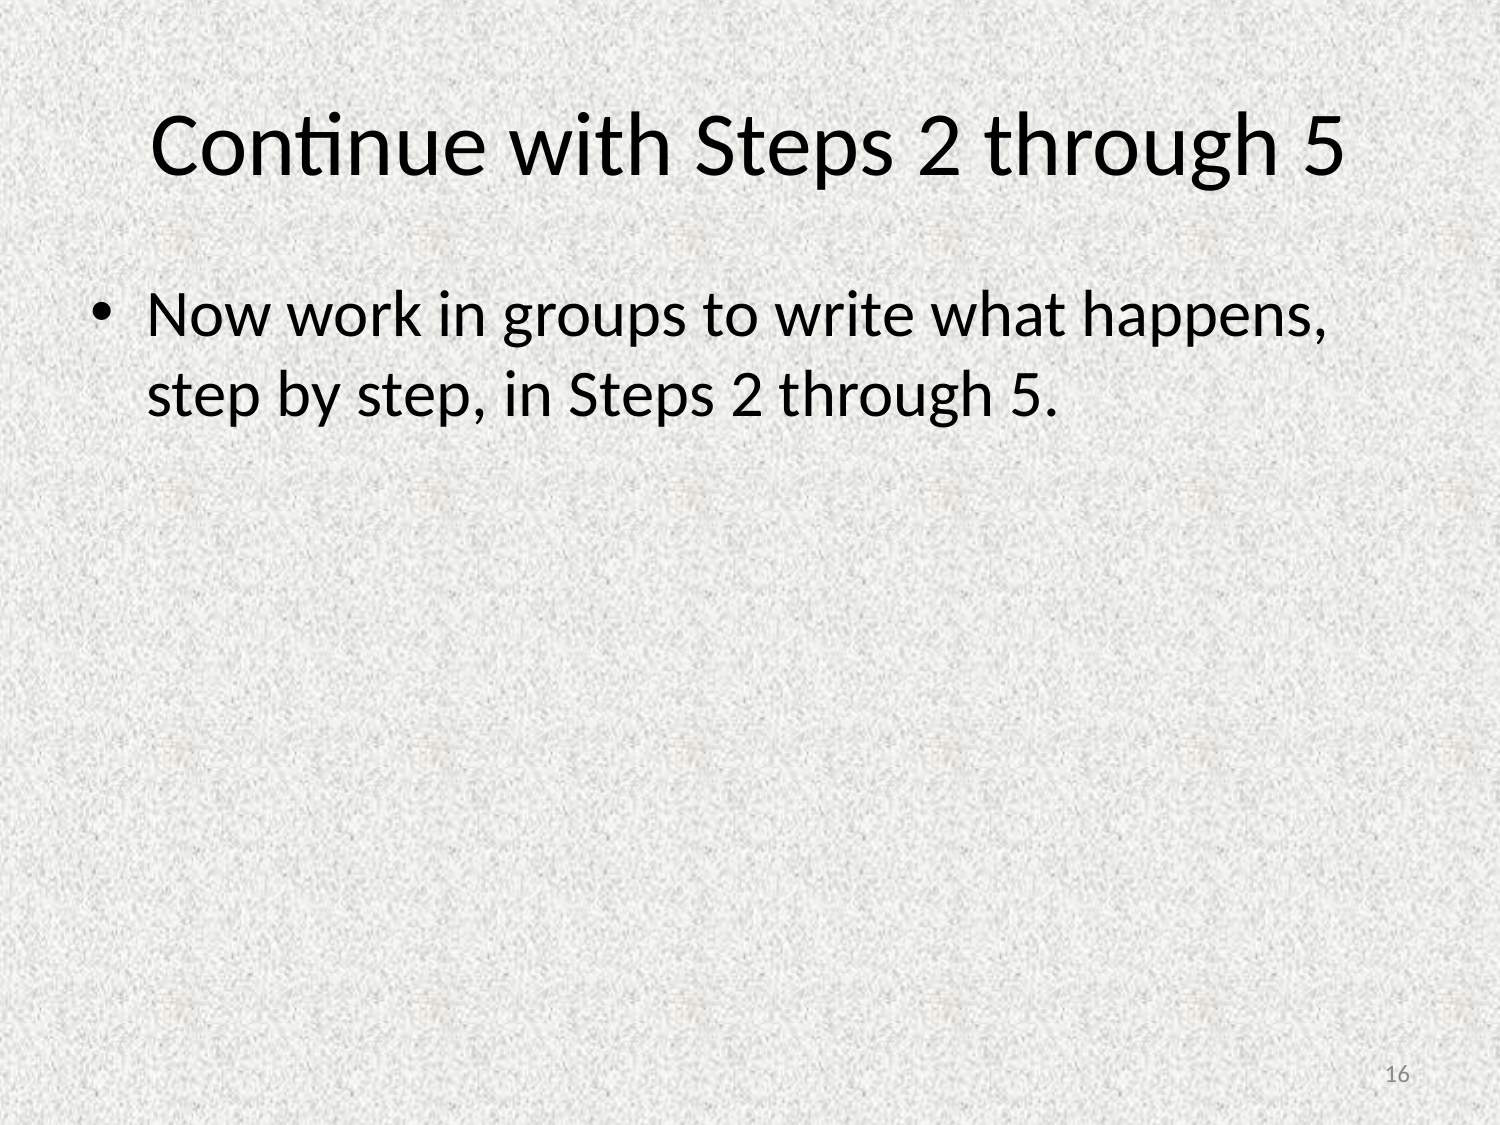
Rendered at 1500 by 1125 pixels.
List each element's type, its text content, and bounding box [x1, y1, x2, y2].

title Continue with Steps 2 through 5 [75, 45, 1425, 233]
slide_number 16 [1074, 1042, 1425, 1103]
picture [0, 0, 1500, 1125]
list Now work in groups to write what happens, step by step, in Steps 2 through 5. [75, 262, 1425, 1005]
